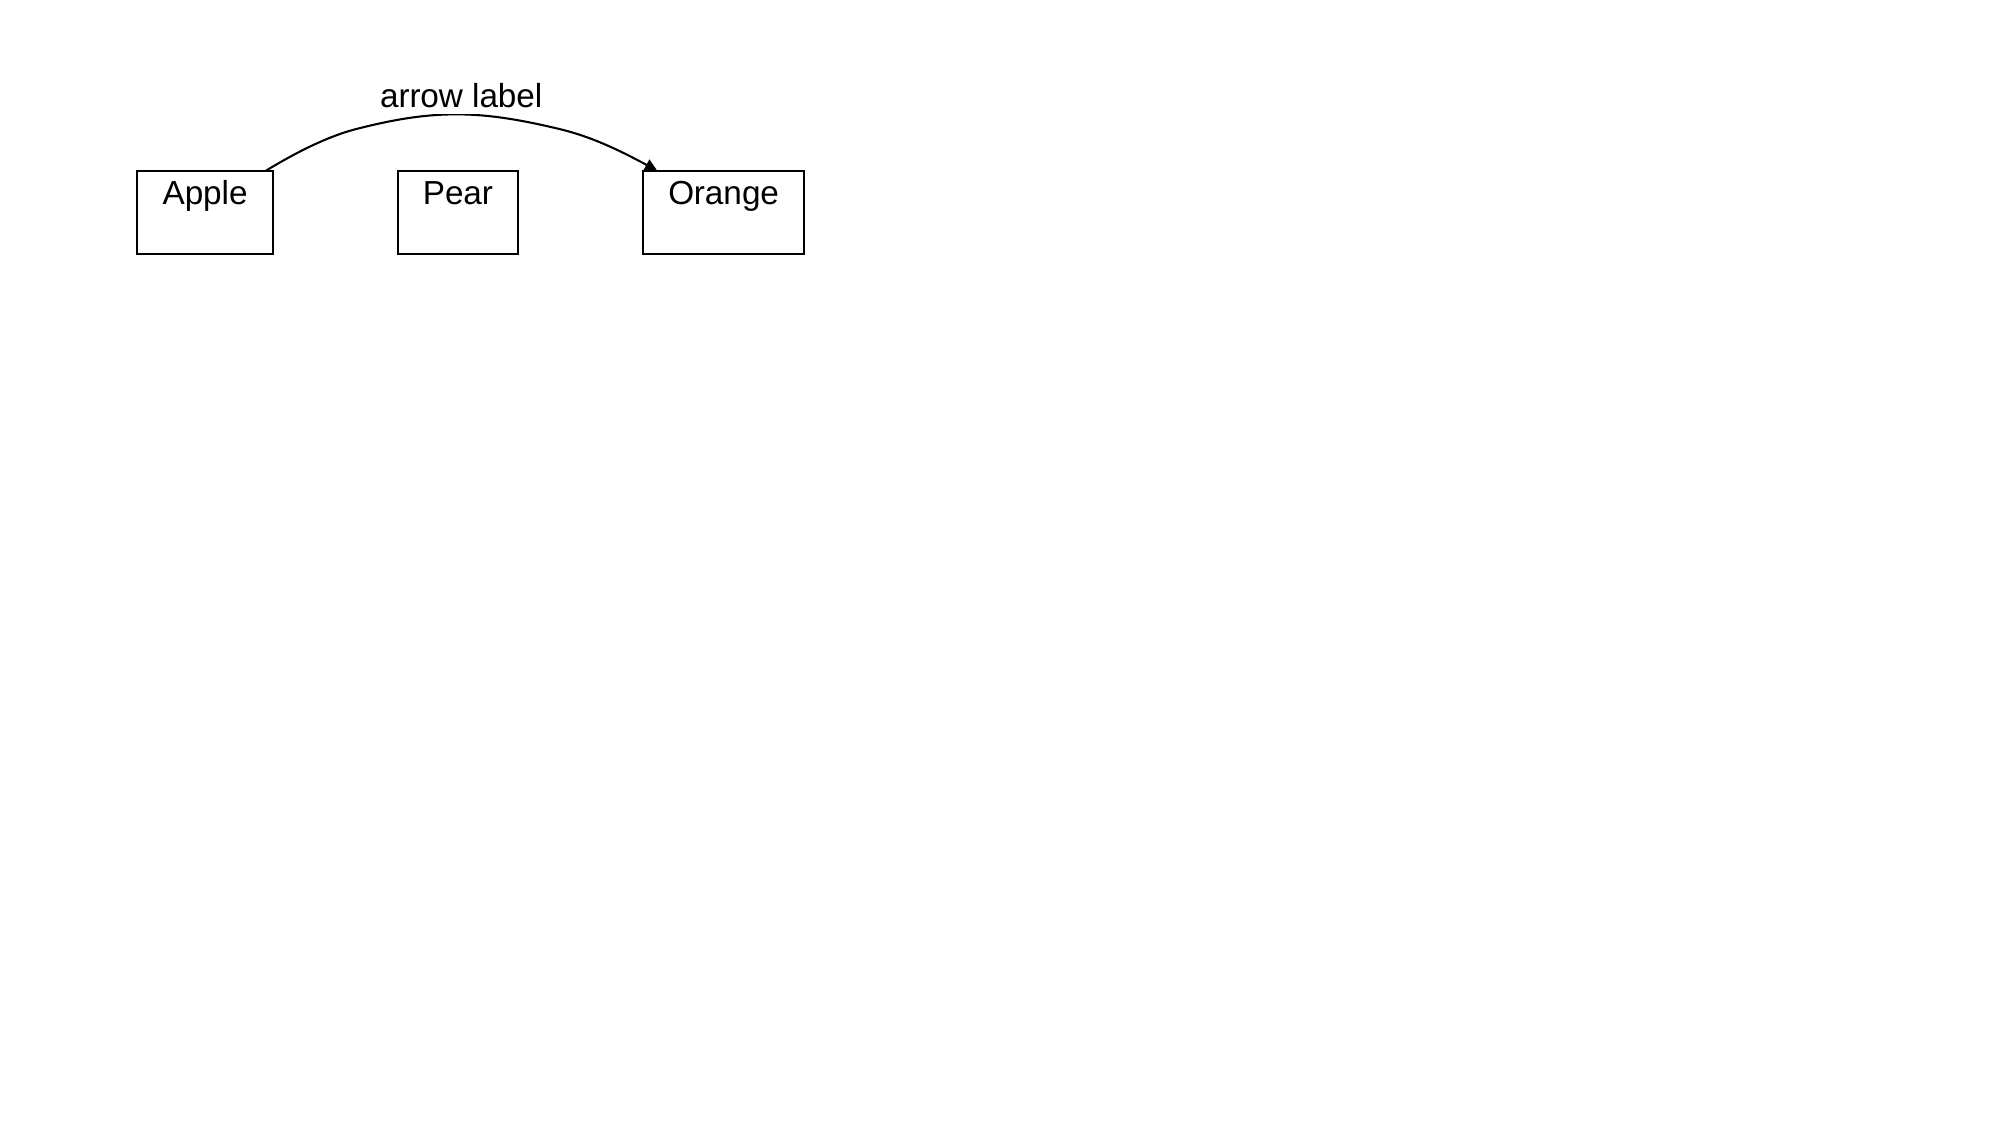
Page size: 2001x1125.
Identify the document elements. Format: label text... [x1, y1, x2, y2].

text_box [74, 74, 869, 317]
text_box Apple [137, 170, 273, 255]
text_box Pear [397, 171, 519, 255]
text_box [265, 113, 658, 172]
text_box Orange [643, 170, 805, 255]
text_box arrow label [377, 74, 545, 113]
